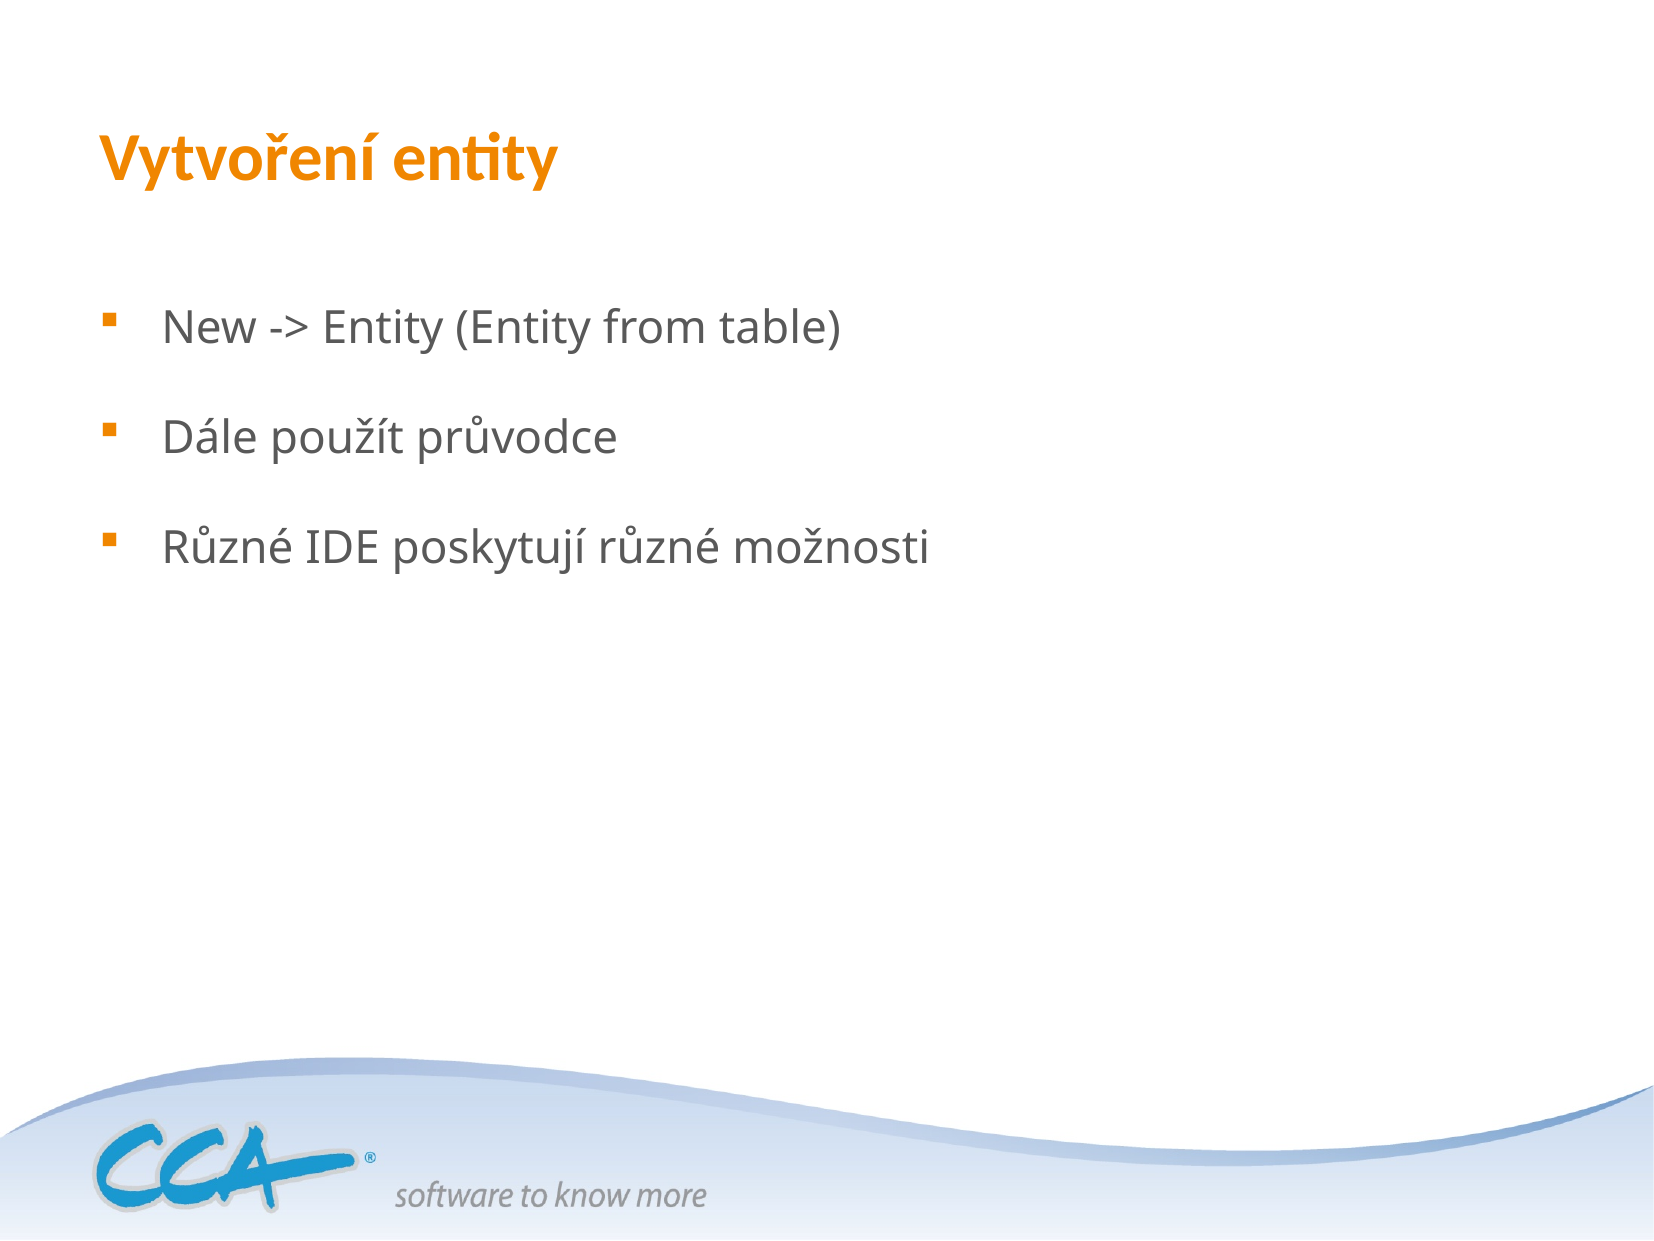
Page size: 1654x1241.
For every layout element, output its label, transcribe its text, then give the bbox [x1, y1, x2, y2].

list New -> Entity (Entity from table) Dále použít průvodce Různé IDE poskytují různé možnosti [82, 289, 1571, 1108]
title Vytvoření entity [82, 49, 1571, 257]
picture [0, 0, 1654, 1240]
